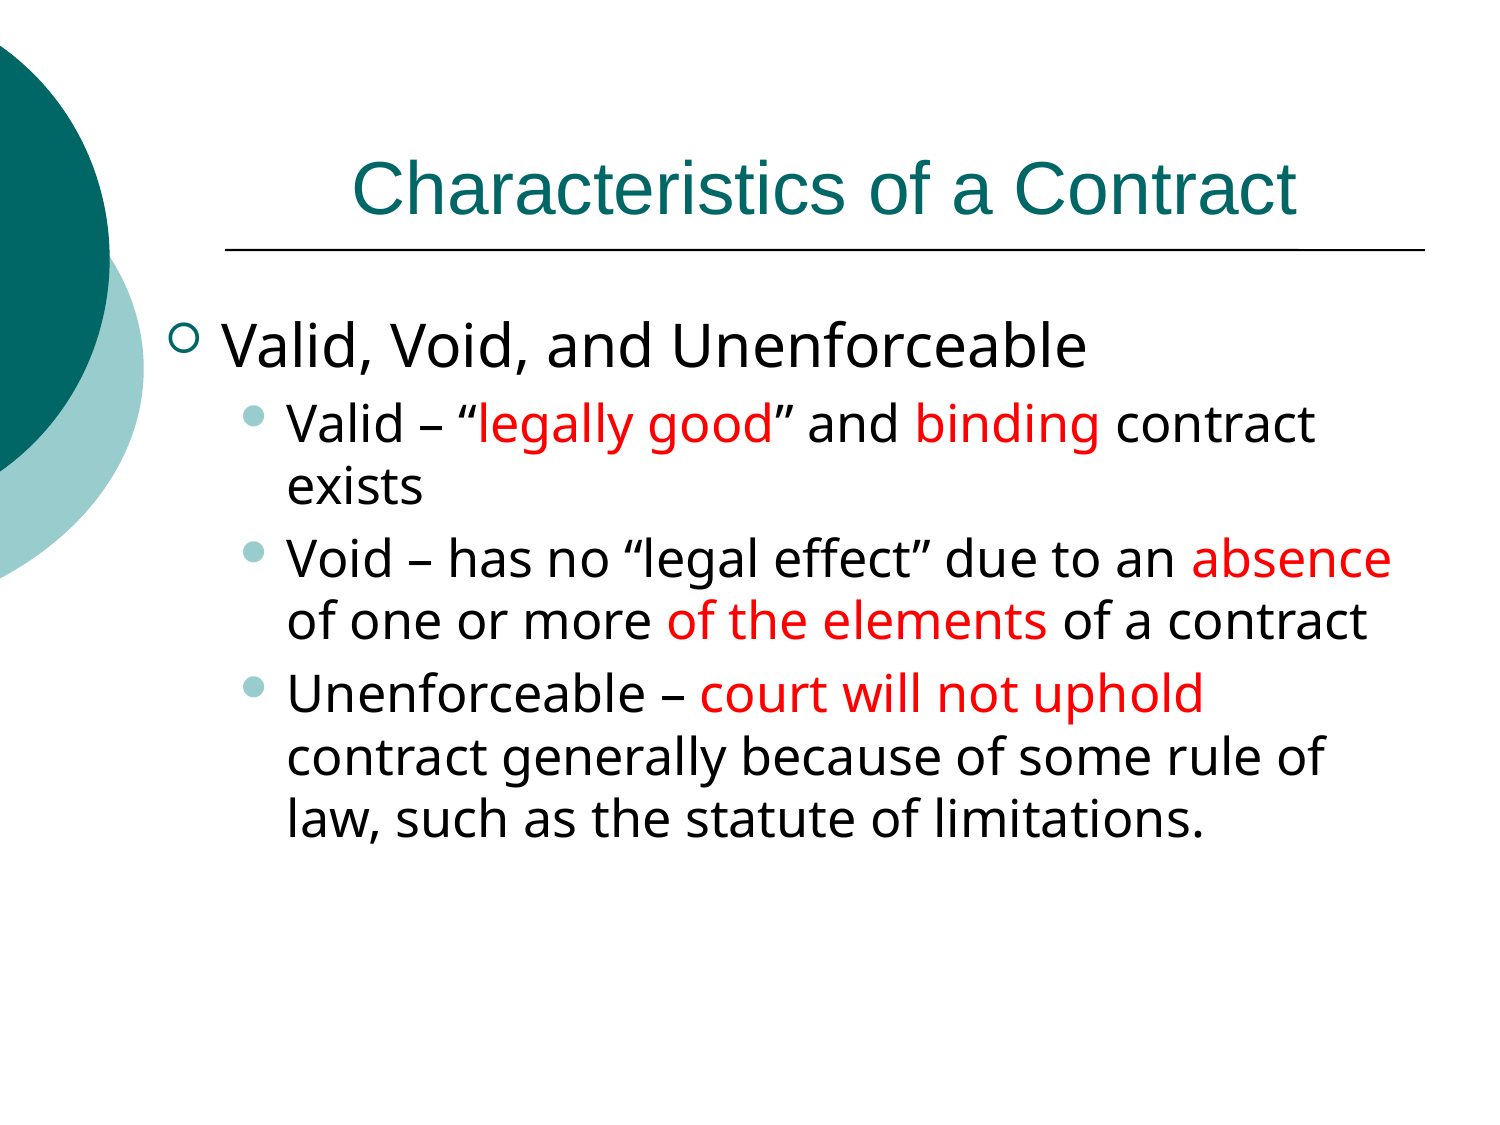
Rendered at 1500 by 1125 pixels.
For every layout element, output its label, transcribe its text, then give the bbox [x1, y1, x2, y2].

title Characteristics of a Contract [224, 49, 1425, 237]
list Valid, Void, and Unenforceable Valid – “legally good” and binding contract exists Void – has no “legal effect” due to an absence of one or more of the elements of a contract Unenforceable – court will not uphold contract generally because of some rule of law, such as the statute of limitations. [150, 299, 1425, 1088]
